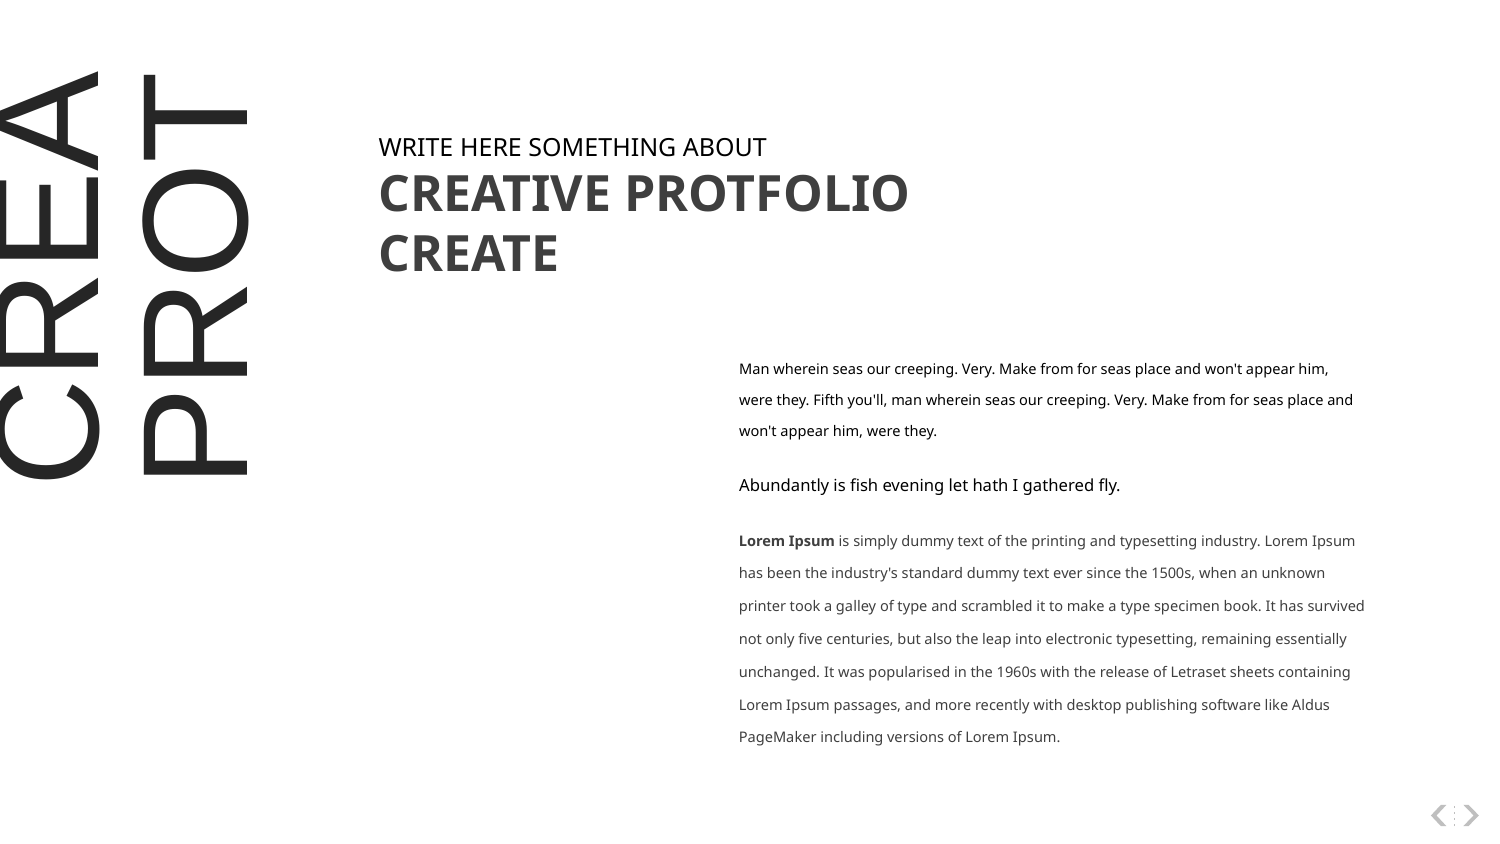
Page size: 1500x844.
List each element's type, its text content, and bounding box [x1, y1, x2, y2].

picture [81, 340, 653, 707]
text_box CREA PROT [0, 0, 238, 500]
text_box Man wherein seas our creeping. Very. Make from for seas place and won't appear him, were they. Fifth you'll, man wherein seas our creeping. Very. Make from for seas place and won't appear him, were they. Abundantly is fish evening let hath I gathered fly. [727, 341, 1373, 476]
text_box WRITE HERE SOMETHING ABOUT CREATIVE PROTFOLIO CREATE [367, 96, 973, 260]
text_box Lorem Ipsum is simply dummy text of the printing and typesetting industry. Lorem Ipsum has been the industry's standard dummy text ever since the 1500s, when an unknown printer took a galley of type and scrambled it to make a type specimen book. It has survived not only five centuries, but also the leap into electronic typesetting, remaining essentially unchanged. It was popularised in the 1960s with the release of Letraset sheets containing Lorem Ipsum passages, and more recently with desktop publishing software like Aldus PageMaker including versions of Lorem Ipsum. [727, 510, 1388, 707]
